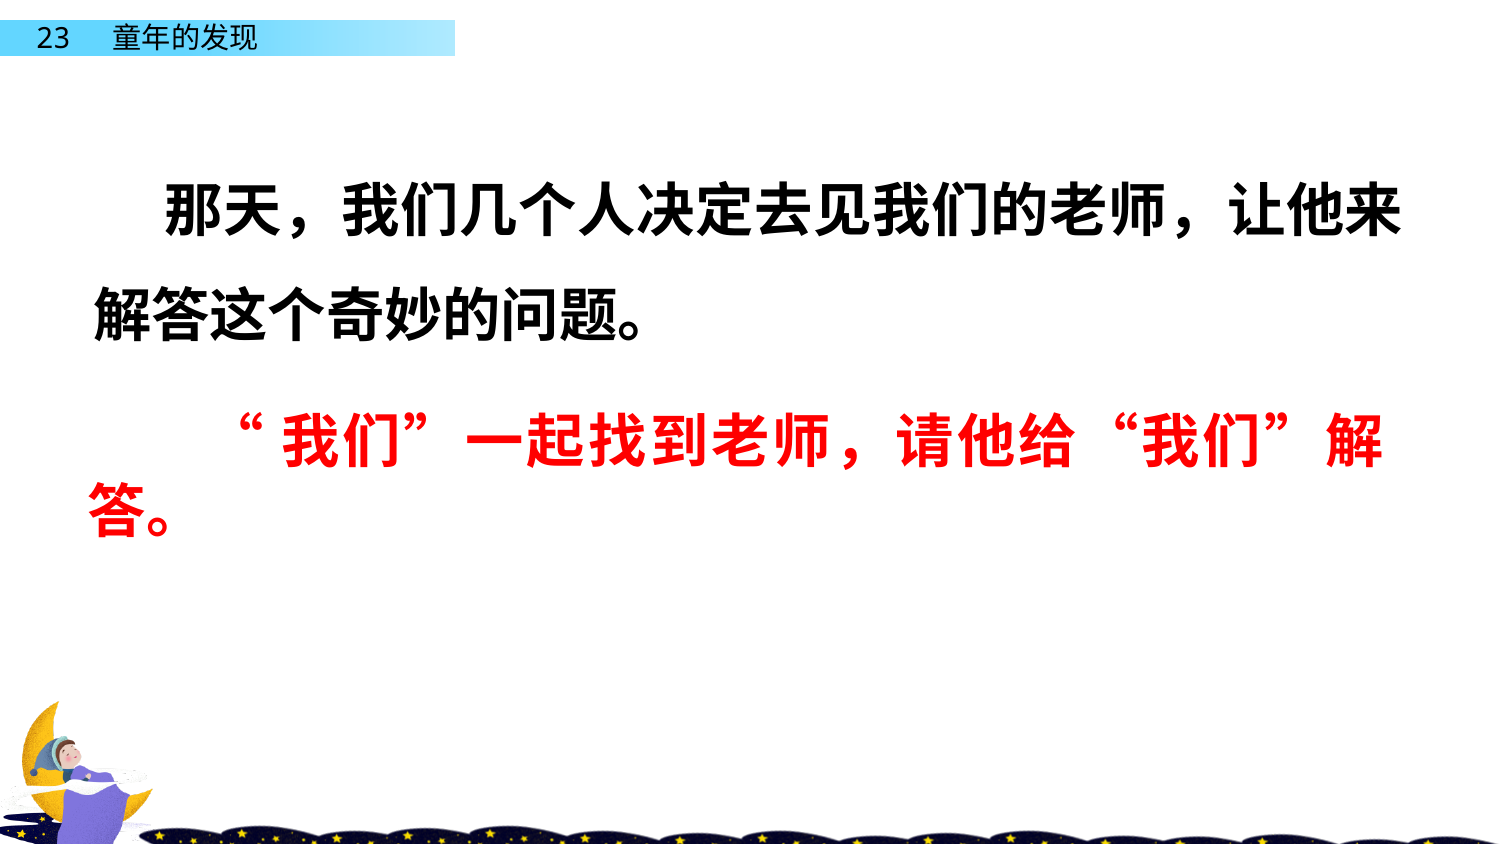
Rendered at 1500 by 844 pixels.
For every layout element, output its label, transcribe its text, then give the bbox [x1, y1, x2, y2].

text_box “我们”一起找到老师，请他给“我们”解答。 [76, 398, 1396, 550]
text_box 那天，我们几个人决定去见我们的老师，让他来解答这个奇妙的问题。 [81, 132, 1415, 354]
picture [0, 693, 1500, 844]
